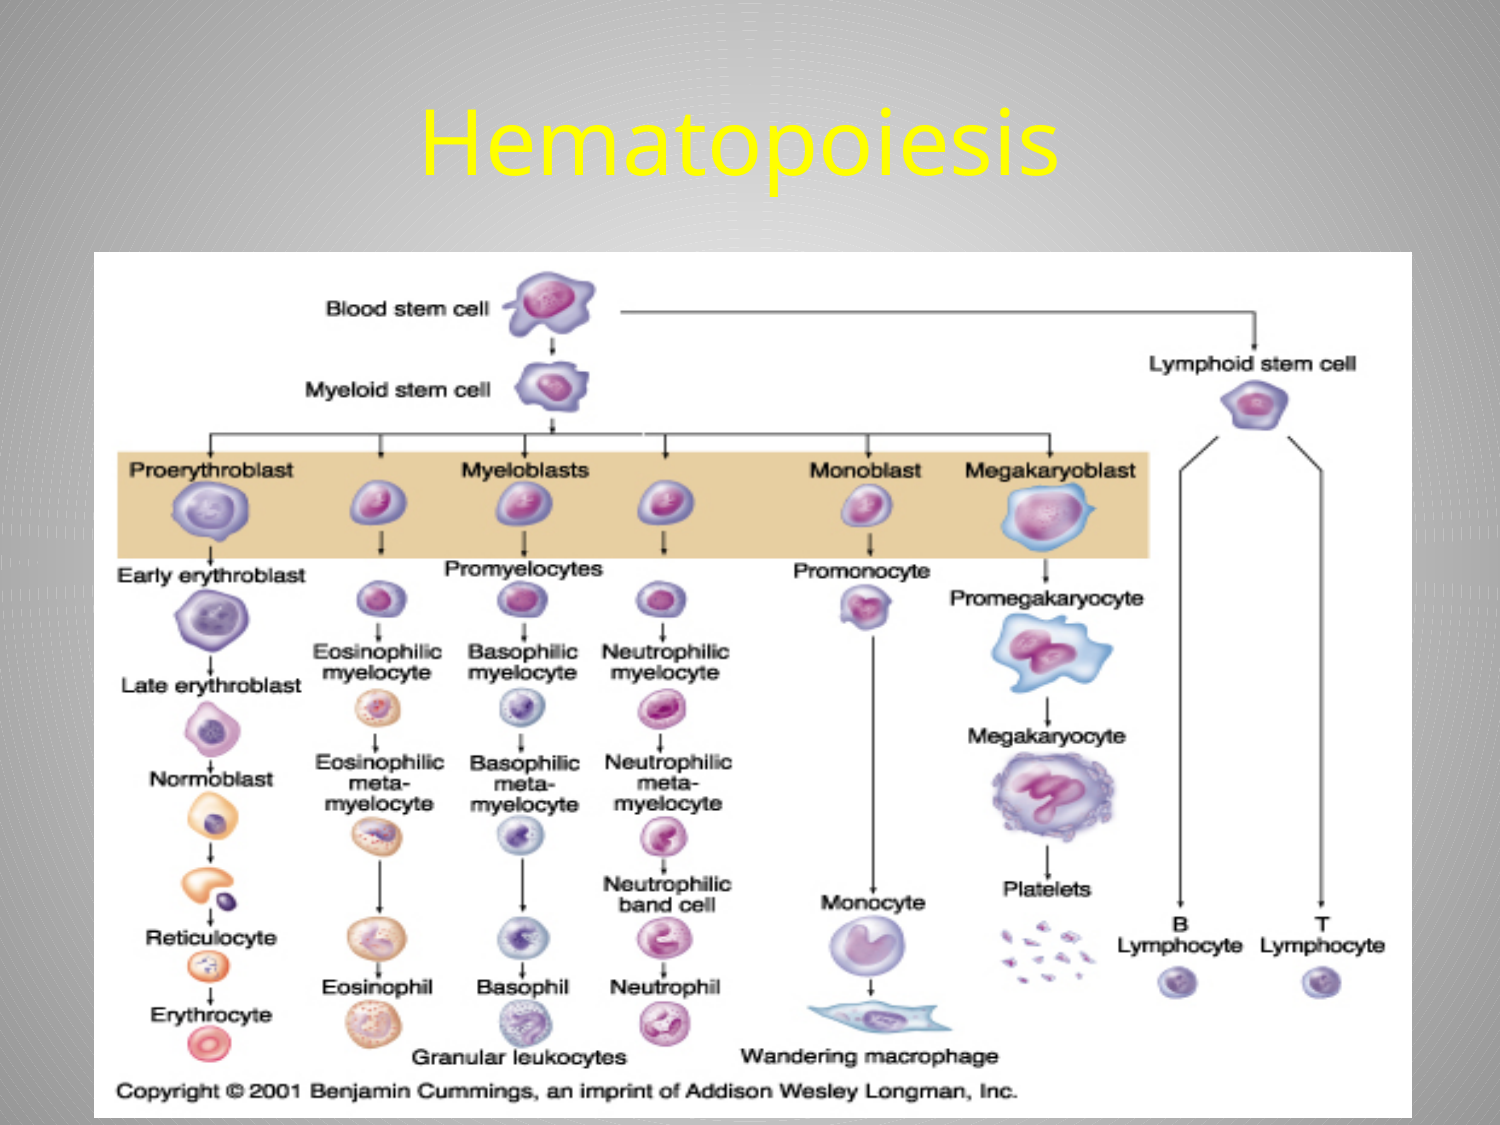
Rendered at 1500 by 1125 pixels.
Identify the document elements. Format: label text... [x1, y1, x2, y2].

title Hematopoiesis [75, 45, 1425, 233]
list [93, 252, 1412, 1118]
